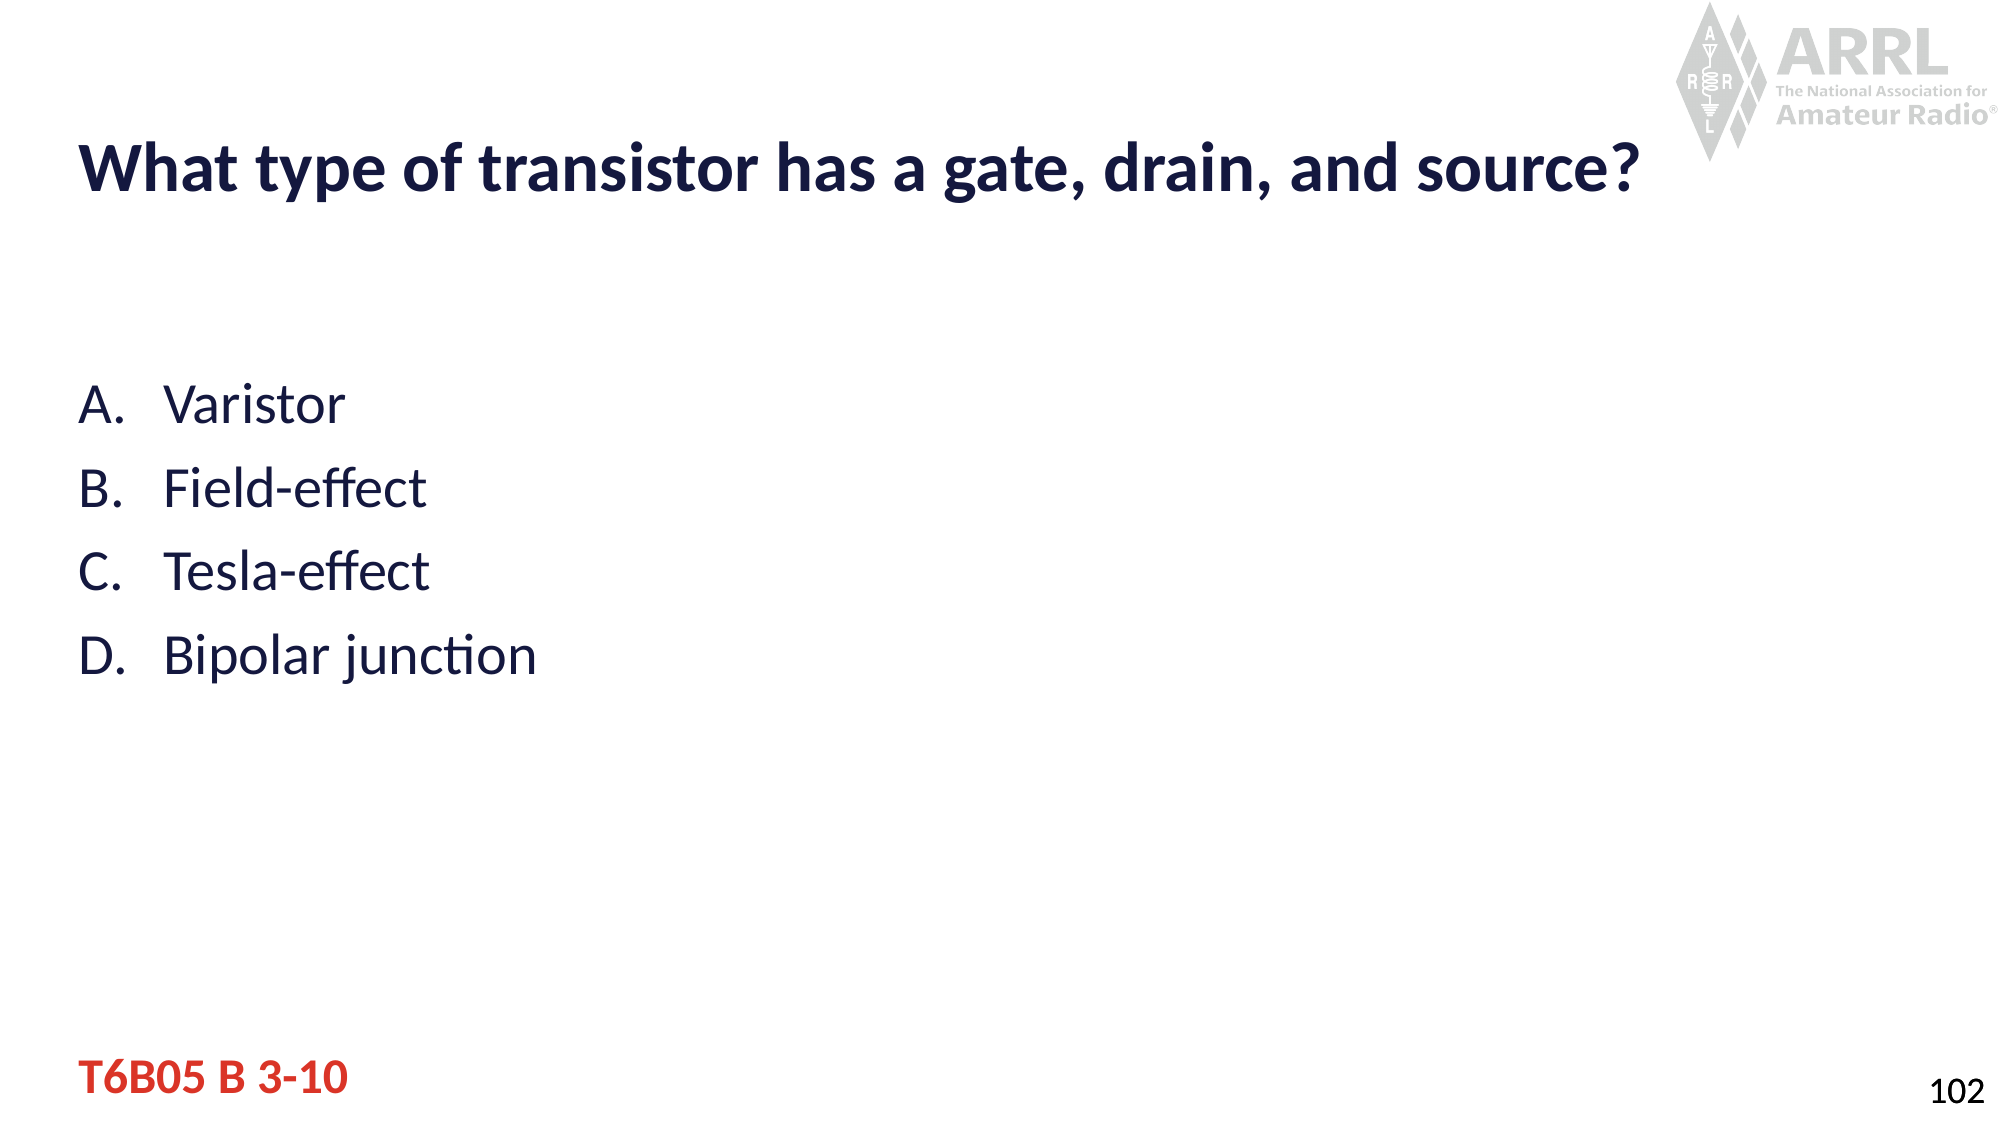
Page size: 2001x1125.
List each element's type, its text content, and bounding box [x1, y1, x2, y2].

picture [1674, 0, 2000, 164]
list Varistor Field-effect Tesla-effect Bipolar junction [63, 365, 1863, 989]
text_box T6B05 B 3-10 [63, 1036, 921, 1112]
title What type of transistor has a gate, drain, and source? [63, 59, 1863, 278]
